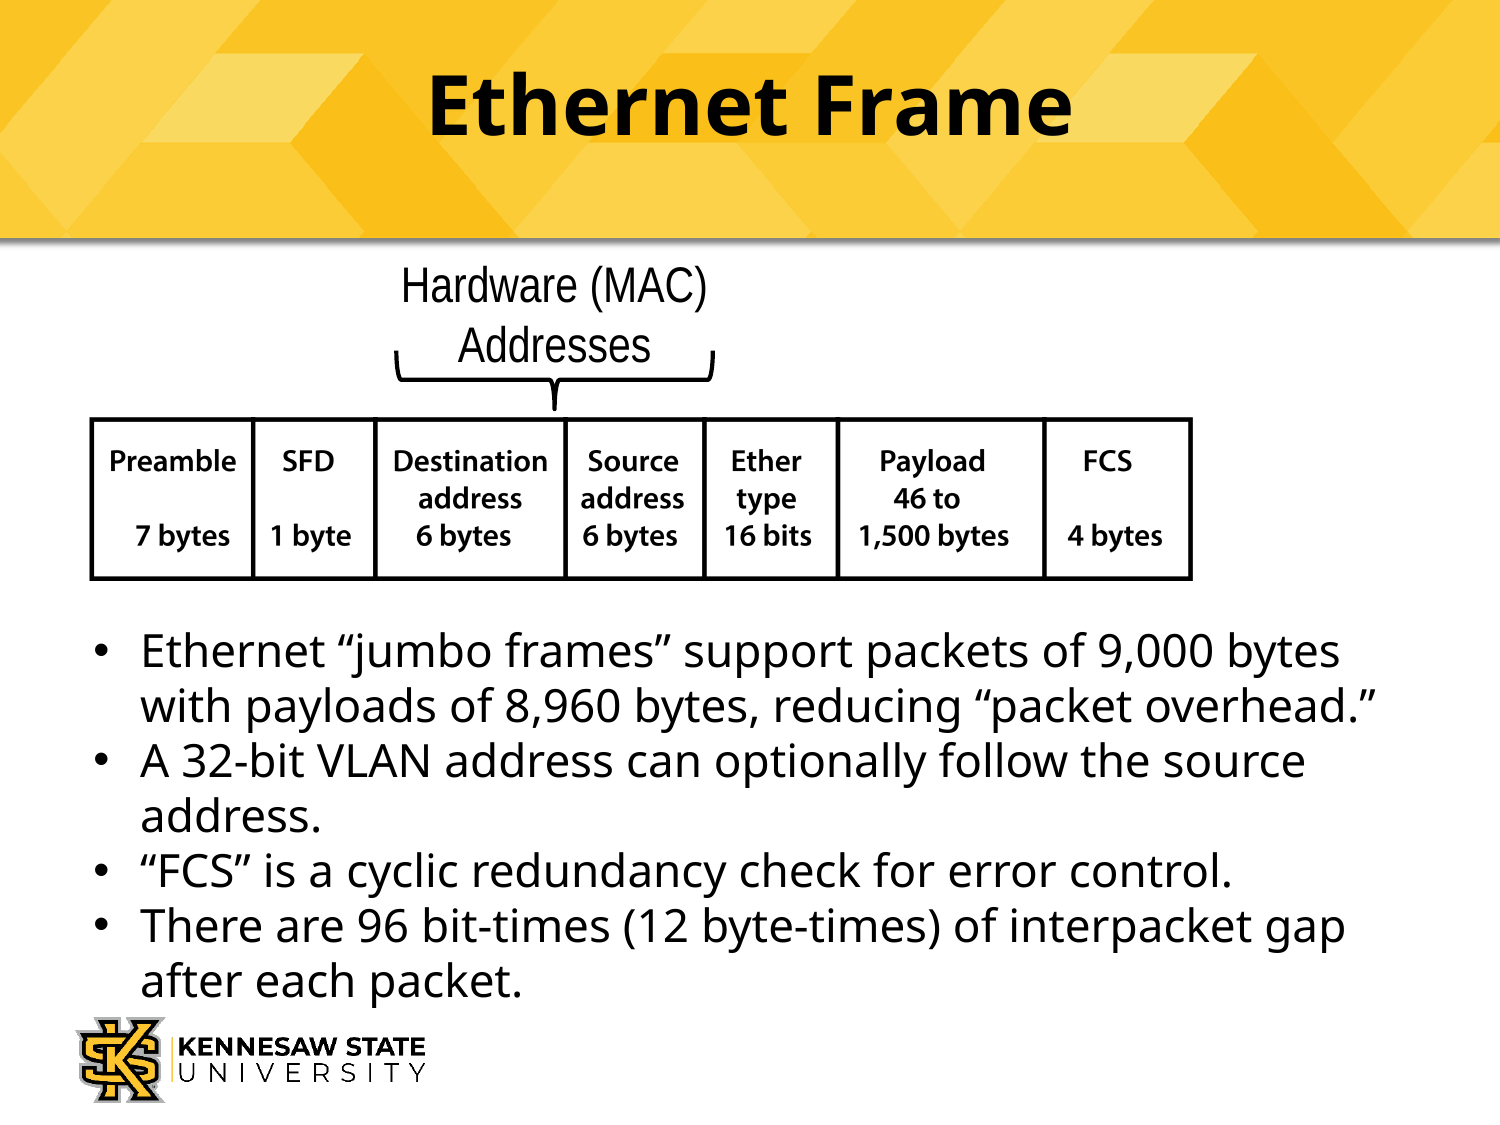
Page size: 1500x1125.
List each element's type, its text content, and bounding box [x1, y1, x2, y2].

picture [75, 1061, 425, 1103]
picture [0, 0, 1500, 251]
picture [62, 386, 1226, 599]
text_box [301, 243, 809, 384]
title Ethernet Frame [75, 45, 1425, 233]
text_box Ethernet “jumbo frames” support packets of 9,000 bytes with payloads of 8,960 bytes, reducing “packet overhead.” A 32-bit VLAN address can optionally follow the source address. “FCS” is a cyclic redundancy check for error control. There are 96 bit-times (12 byte-times) of interpacket gap after each packet. [74, 612, 1425, 1061]
